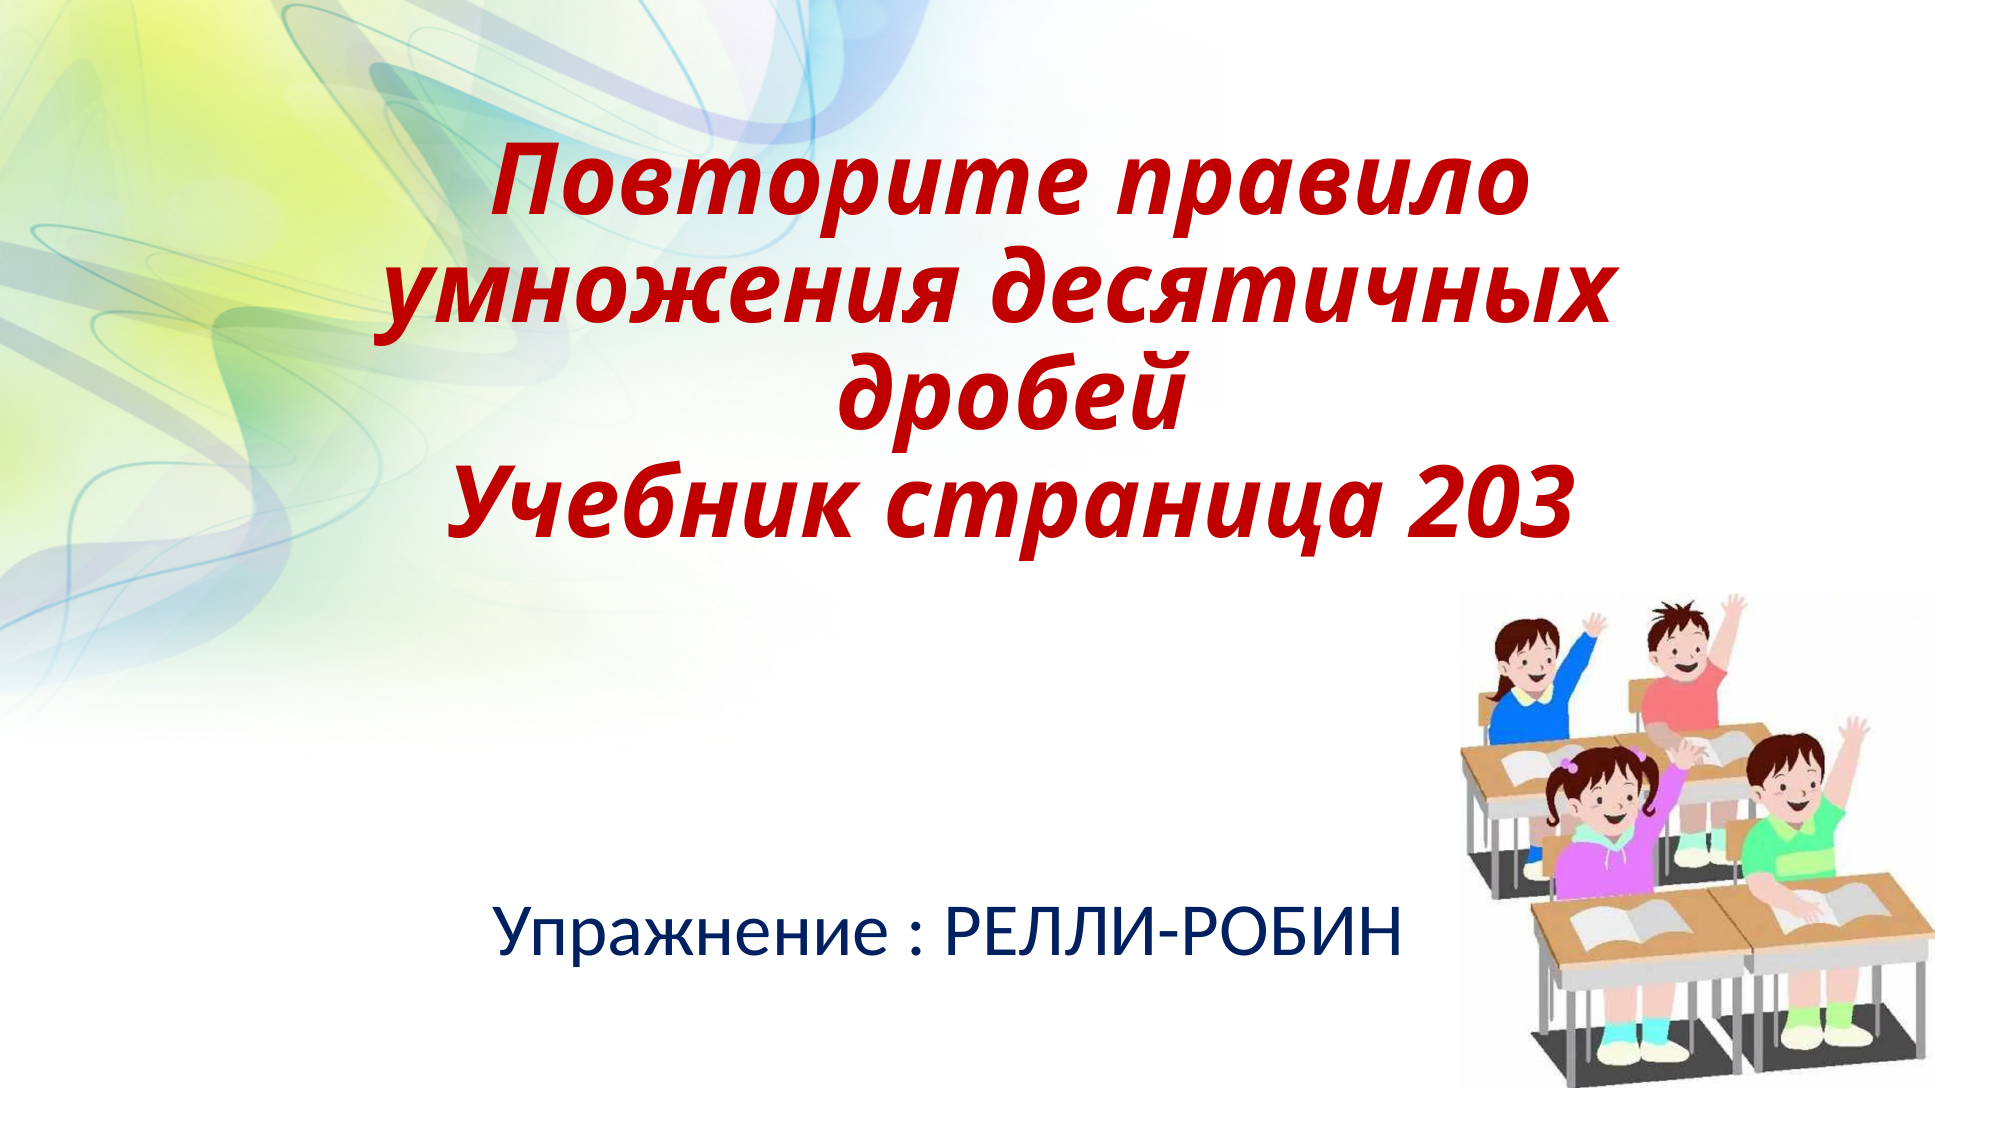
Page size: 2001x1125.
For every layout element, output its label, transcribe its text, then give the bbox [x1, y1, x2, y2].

title Повторите правило умножения десятичных дробей Учебник страница 203 [189, 125, 1835, 563]
list Упражнение : РЕЛЛИ-РОБИН [476, 737, 1925, 1125]
picture [0, 0, 2001, 1125]
